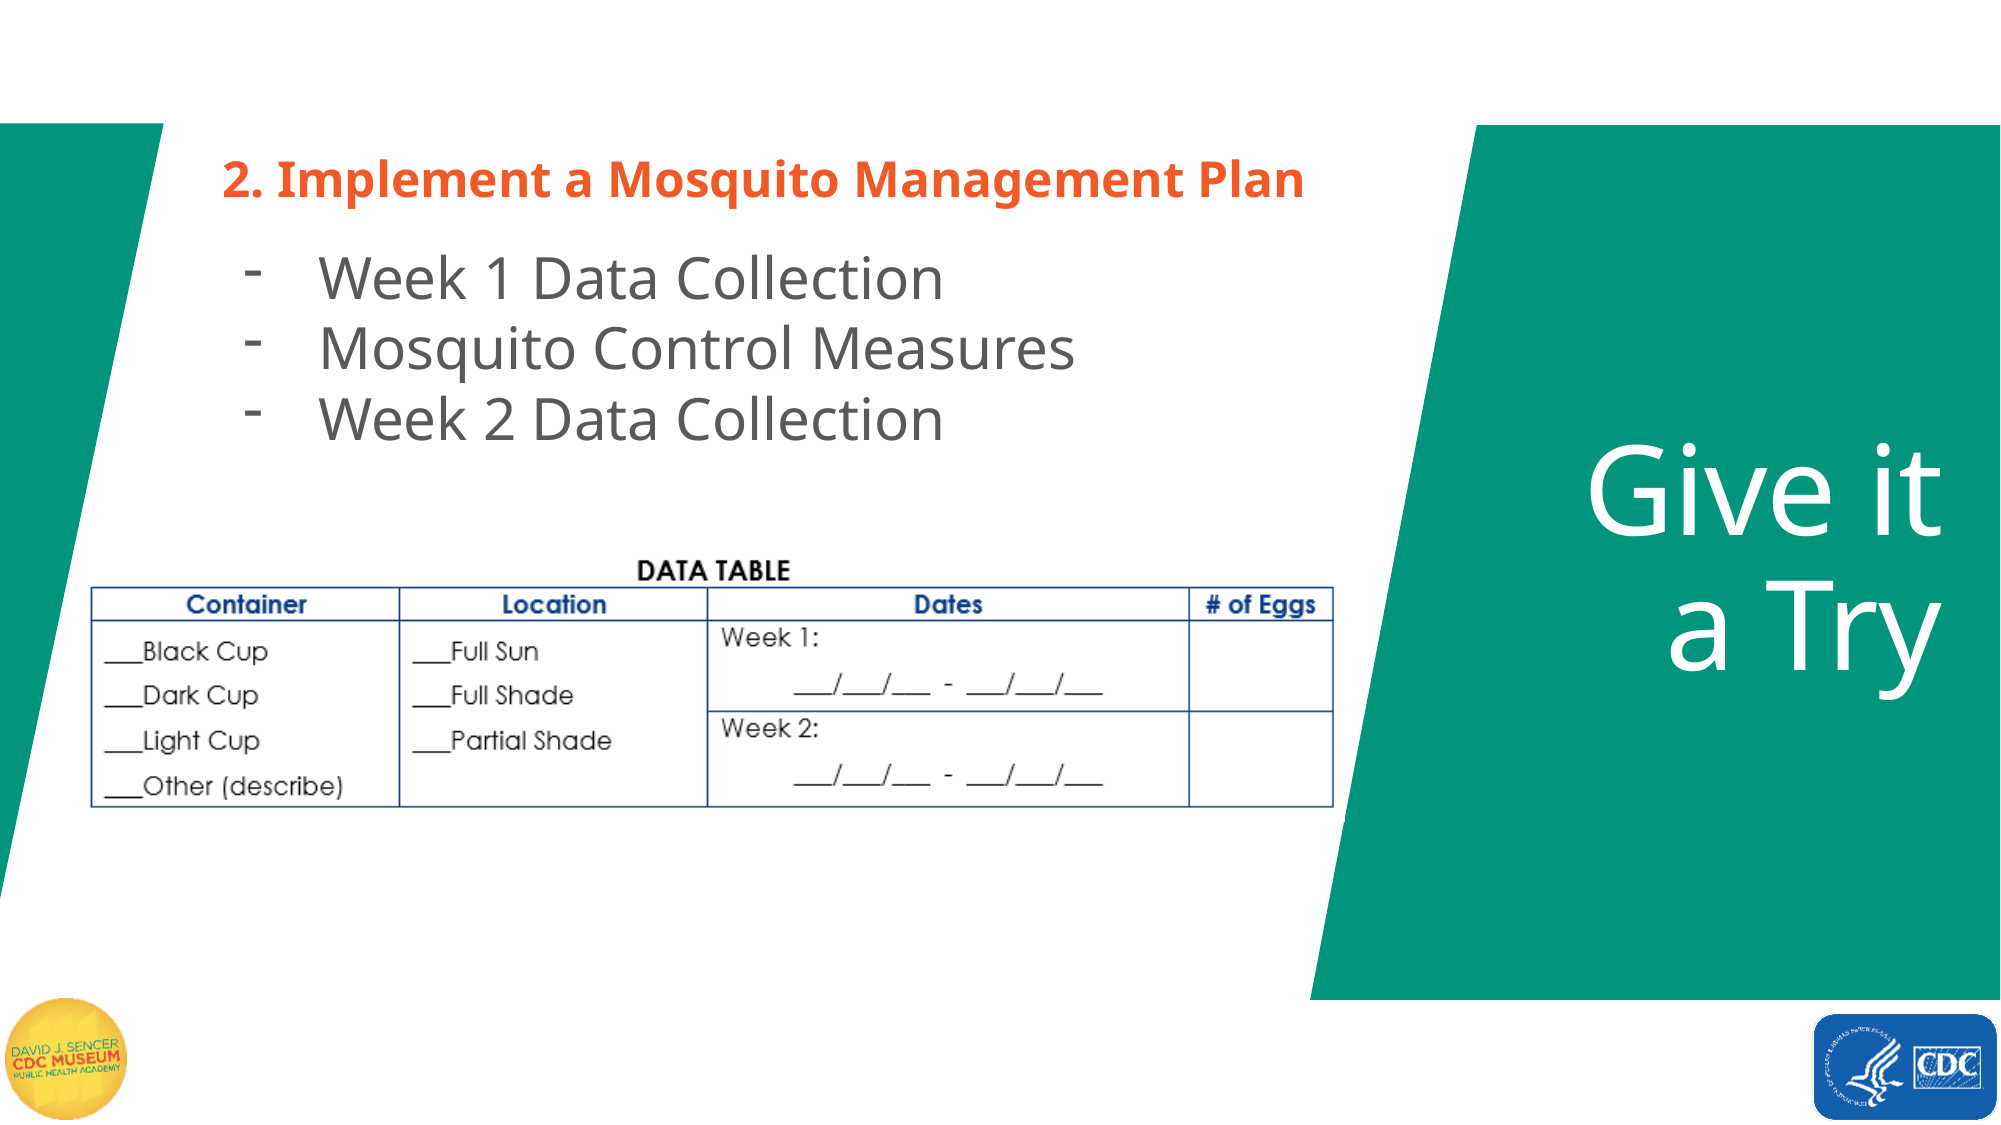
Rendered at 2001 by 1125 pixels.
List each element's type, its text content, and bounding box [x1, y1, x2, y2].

list 2. Implement a Mosquito Management Plan [206, 127, 1432, 235]
text_box Week 1 Data Collection Mosquito Control Measures Week 2 Data Collection [228, 234, 1289, 529]
text_box [1309, 124, 2000, 1001]
text_box [0, 122, 165, 902]
title Give it a Try [1473, 306, 1957, 819]
picture [4, 998, 127, 1121]
picture [80, 537, 1346, 823]
text_box [0, 0, 2000, 1125]
picture [1801, 1006, 2000, 1125]
